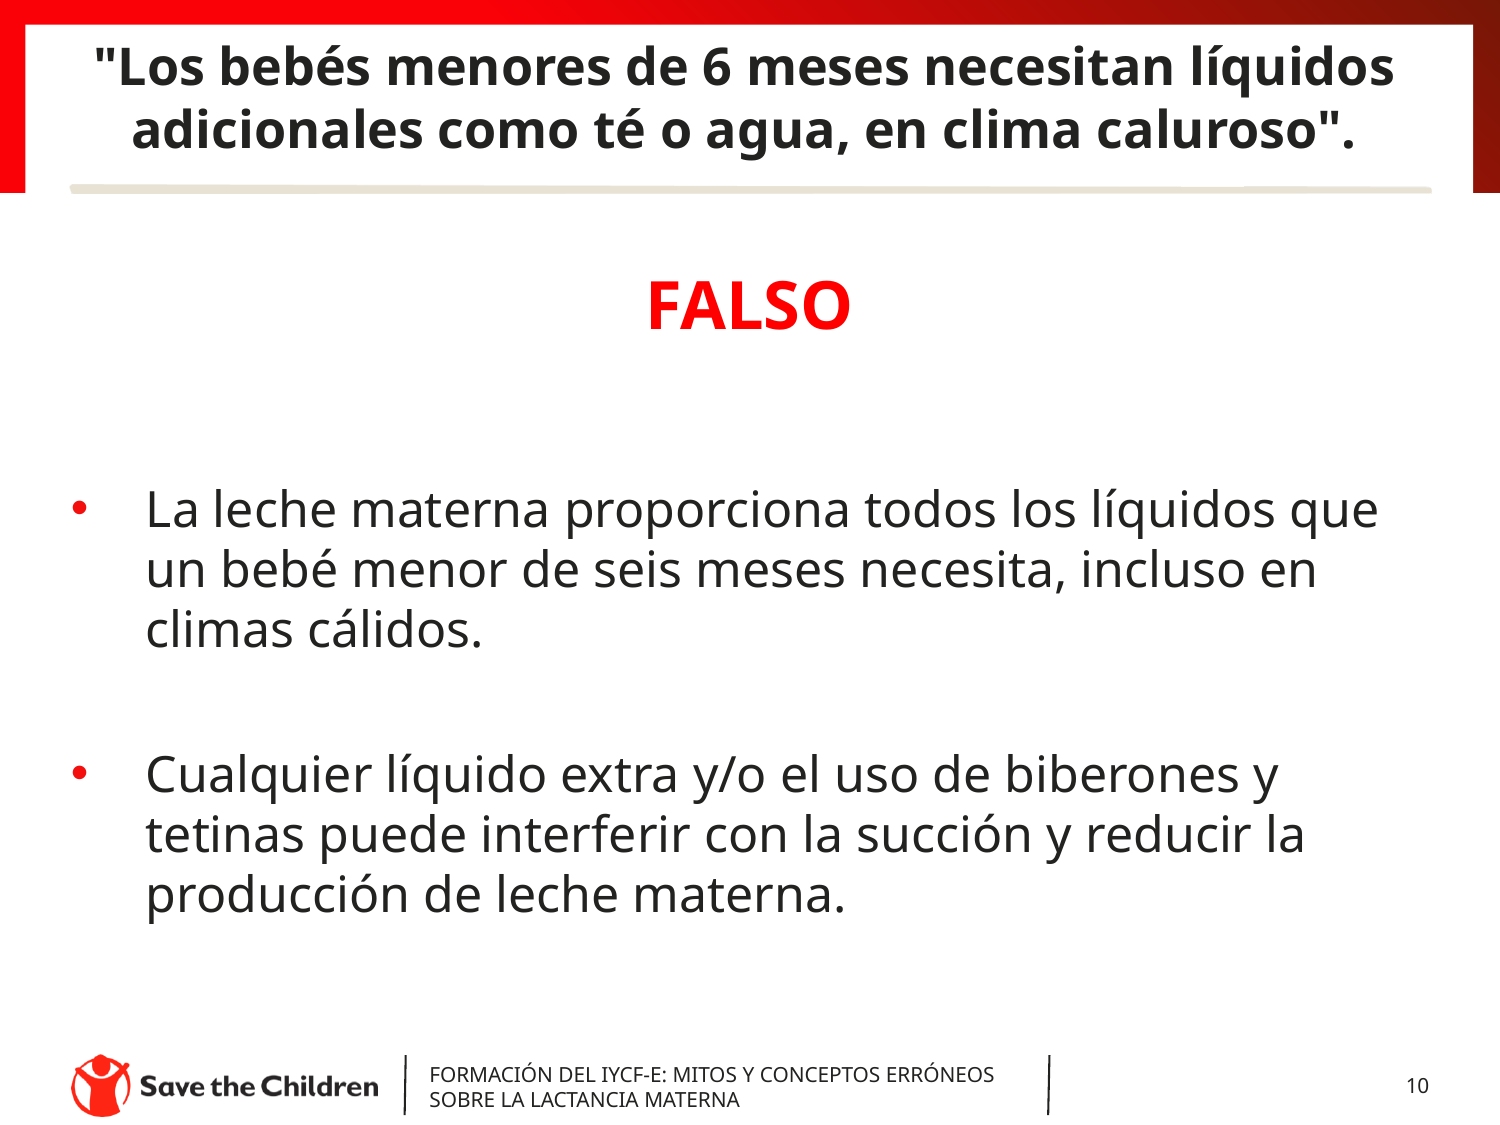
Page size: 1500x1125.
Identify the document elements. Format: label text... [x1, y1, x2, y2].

list FALSO La leche materna proporciona todos los líquidos que un bebé menor de seis meses necesita, incluso en climas cálidos. Cualquier líquido extra y/o el uso de biberones y tetinas puede interferir con la succión y reducir la producción de leche materna. [70, 262, 1429, 1035]
picture [71, 1054, 378, 1117]
title "Los bebés menores de 6 meses necesitan líquidos adicionales como té o agua, en clima caluroso". [64, 54, 1424, 138]
picture [69, 184, 1432, 194]
slide_number ‹#› [1317, 1056, 1445, 1117]
footer FORMACIÓN DEL IYCF-E: MITOS Y CONCEPTOS ERRÓNEOS SOBRE LA LACTANCIA MATERNA [414, 1056, 1042, 1117]
